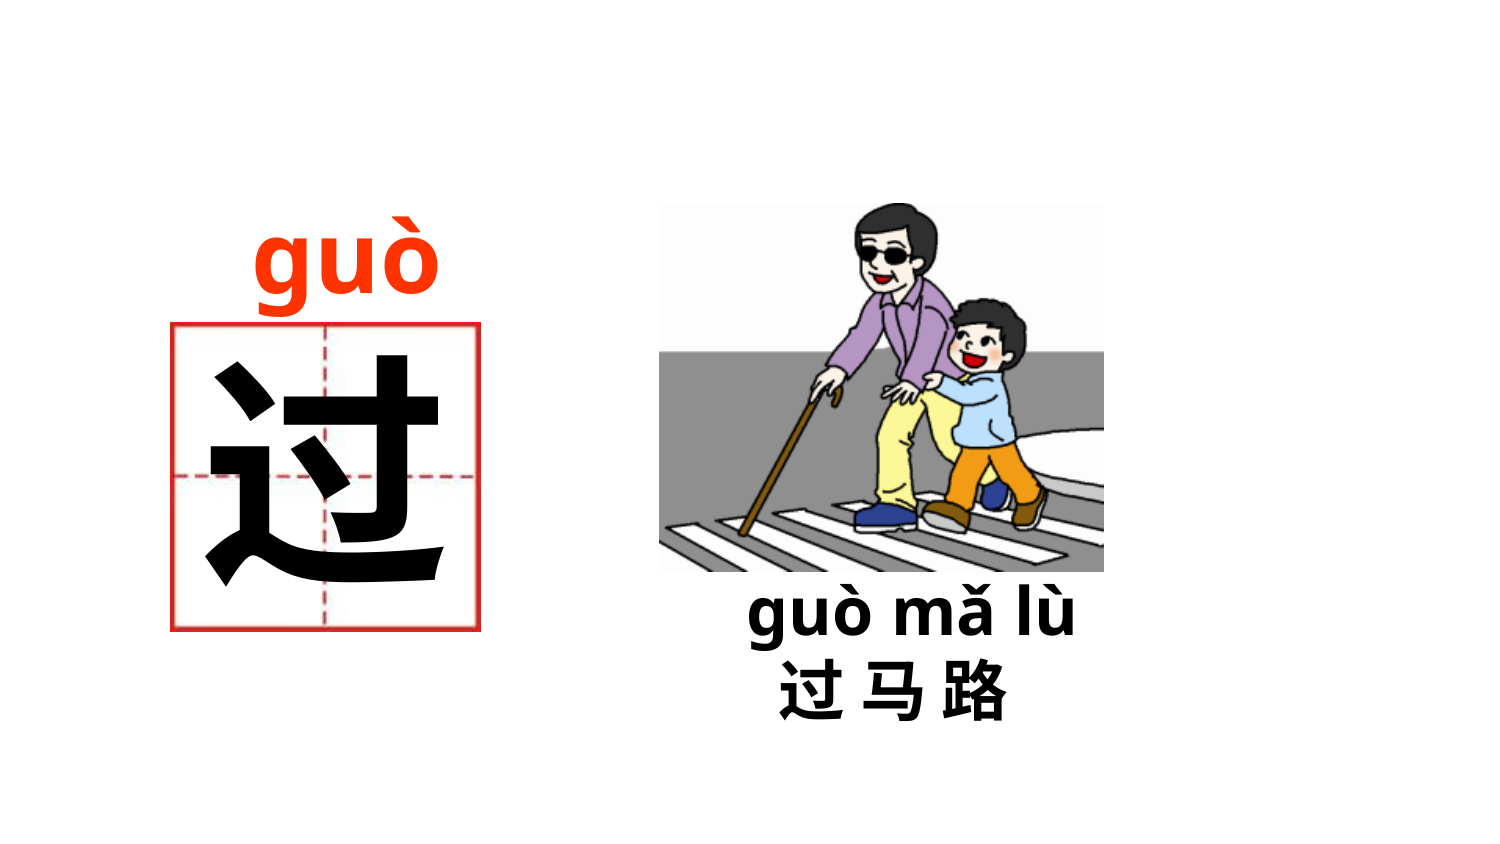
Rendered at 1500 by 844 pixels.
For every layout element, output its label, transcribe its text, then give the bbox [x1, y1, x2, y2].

text_box ɡuò [236, 185, 458, 308]
picture [659, 203, 1104, 572]
text_box ɡuò mǎ lù 过 马 路 [732, 572, 1094, 737]
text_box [170, 308, 481, 632]
